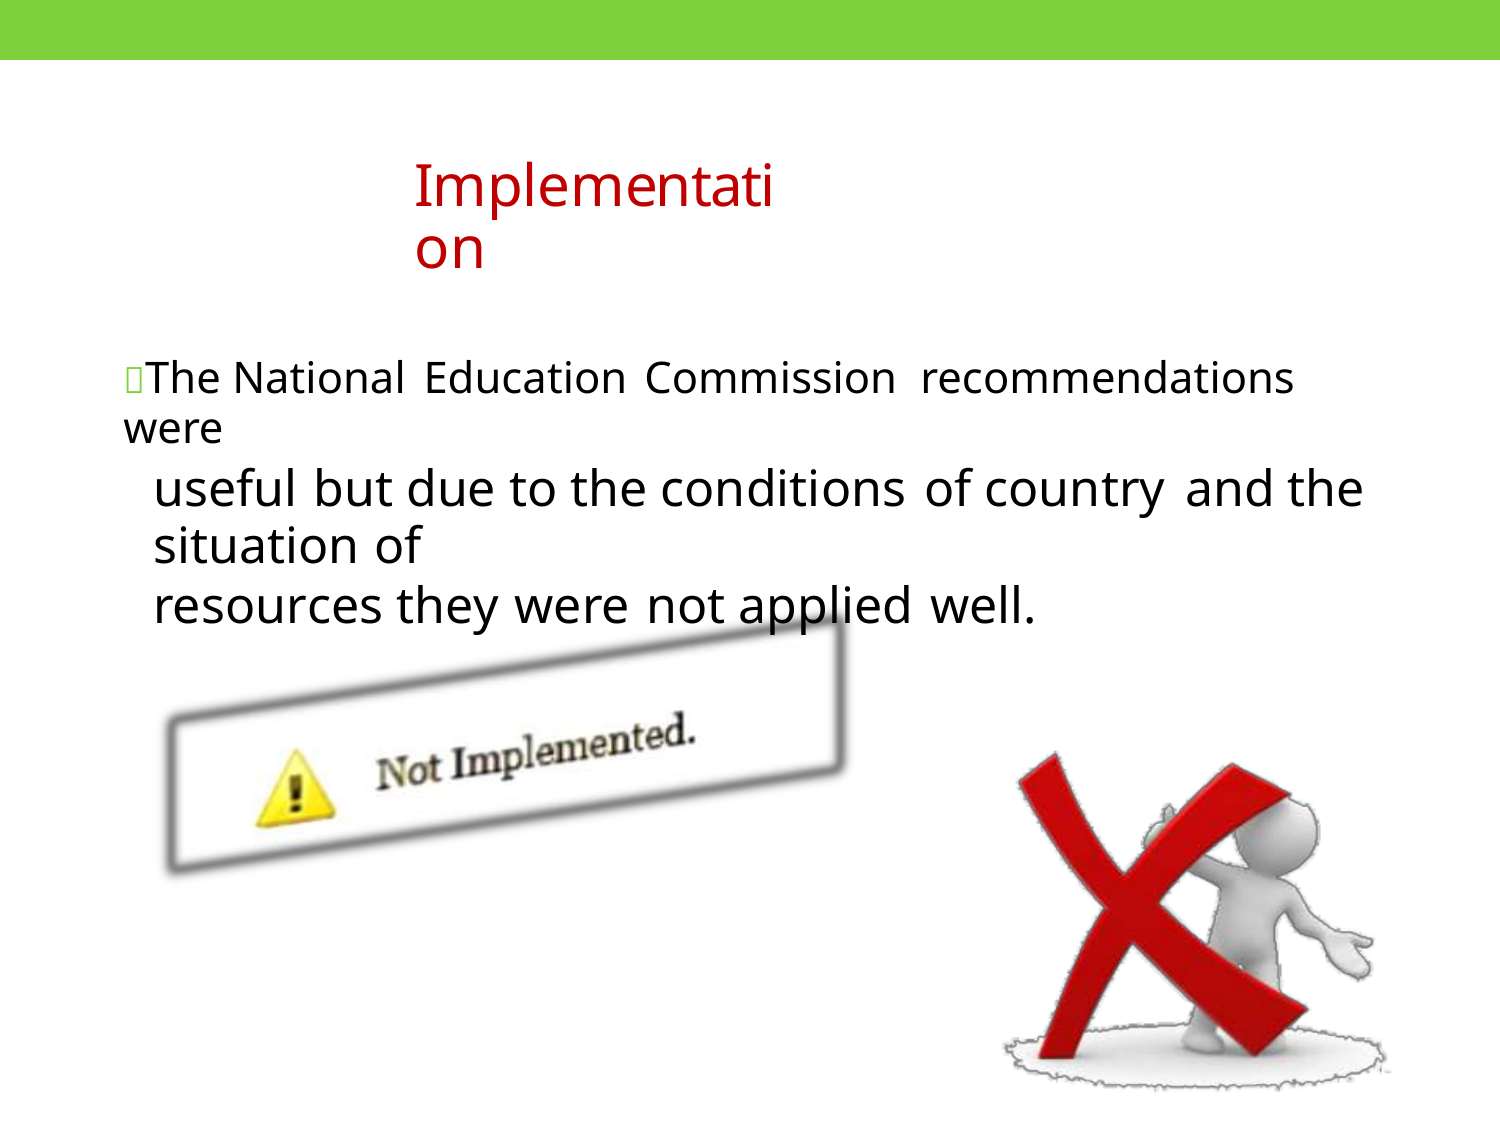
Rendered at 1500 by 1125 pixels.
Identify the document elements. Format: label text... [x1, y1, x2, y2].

text_box [0, 0, 1500, 60]
text_box The National Education Commission recommendations were useful but due to the conditions of country and the situation of resources they were not applied well. [121, 359, 1384, 534]
text_box Implementation [412, 155, 801, 219]
text_box [961, 693, 1396, 1125]
text_box [154, 598, 858, 892]
